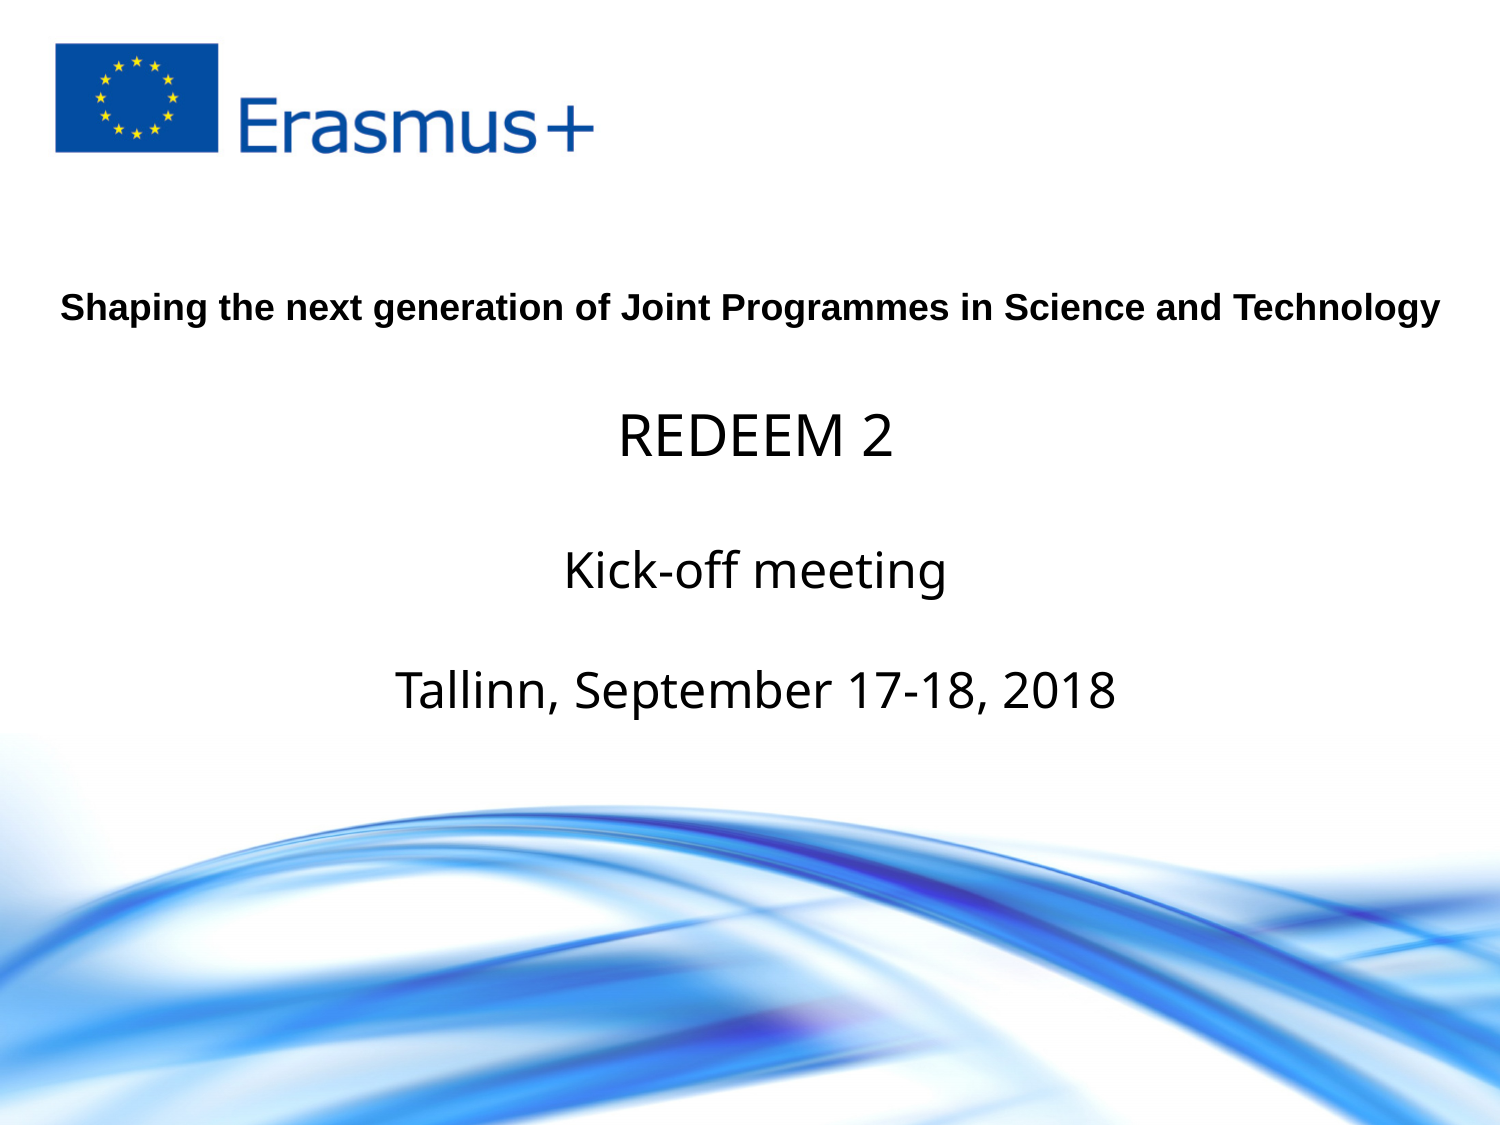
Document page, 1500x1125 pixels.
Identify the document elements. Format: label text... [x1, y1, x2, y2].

picture [0, 733, 1500, 1125]
picture [24, 11, 626, 184]
text_box Shaping the next generation of Joint Programmes in Science and Technology REDEEM 2 Kick-off meeting Tallinn, September 17-18, 2018 [24, 185, 1488, 731]
